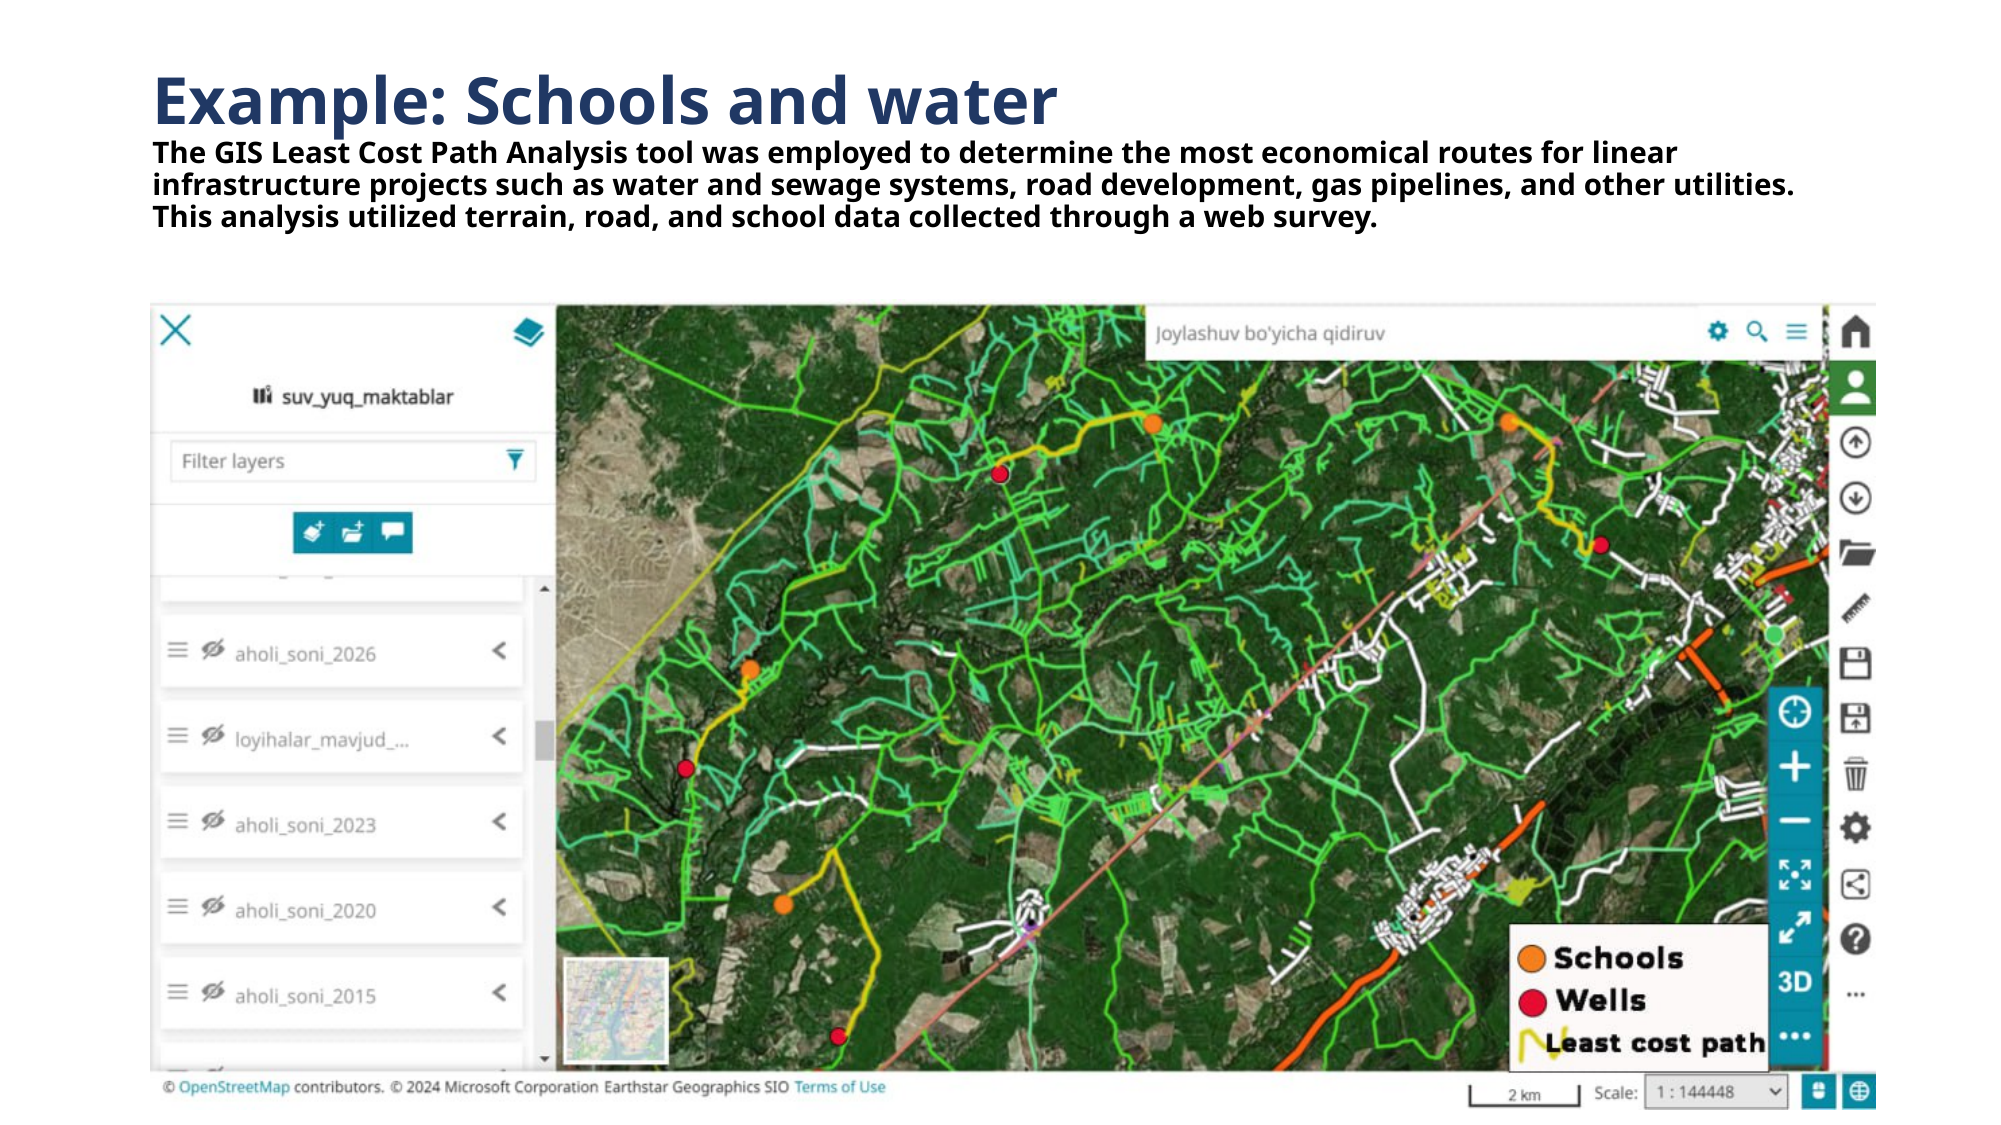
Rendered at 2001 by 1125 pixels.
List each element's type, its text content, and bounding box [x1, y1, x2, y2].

title Example: Schools and water The GIS Least Cost Path Analysis tool was employed to determine the most economical routes for linear infrastructure projects such as water and sewage systems, road development, gas pipelines, and other utilities. This analysis utilized terrain, road, and school data collected through a web survey. [137, 59, 1863, 278]
picture [150, 299, 1876, 1110]
